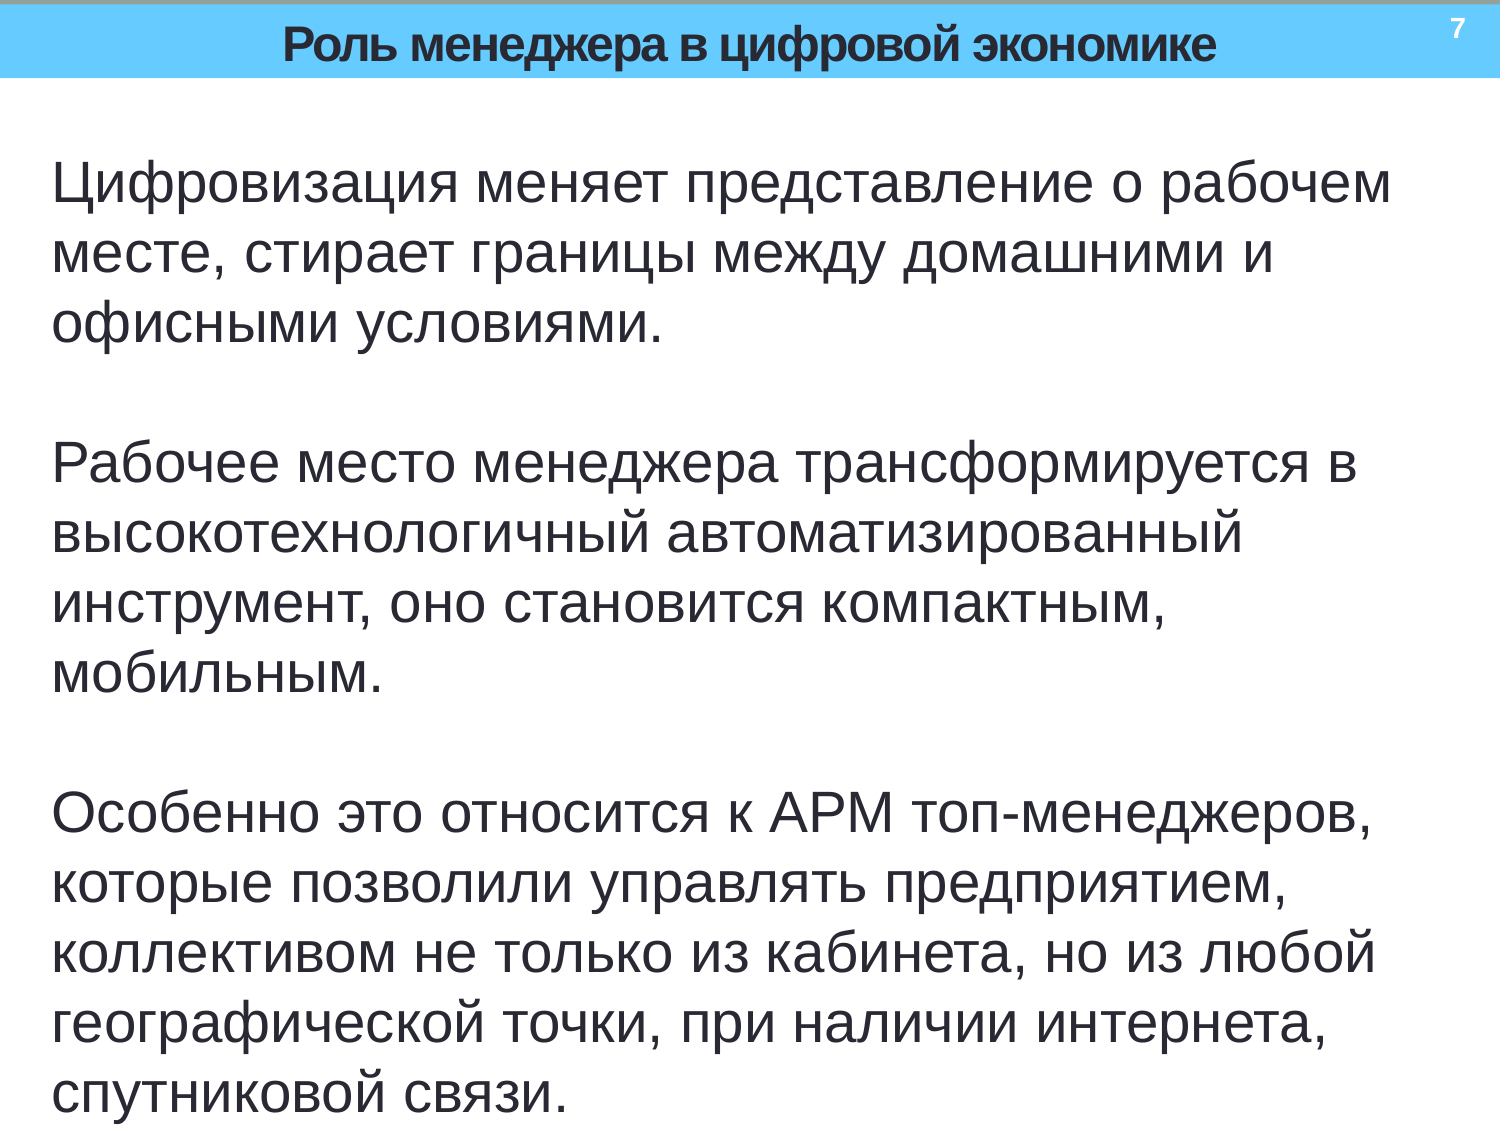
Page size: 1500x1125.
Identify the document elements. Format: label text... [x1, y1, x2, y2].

title Роль менеджера в цифровой экономике [0, 4, 1500, 79]
slide_number 7 [1435, 0, 1484, 54]
text_box Цифровизация меняет представление о рабочем месте, стирает границы между домашними и офисными условиями. Рабочее место менеджера трансформируется в высокотехнологичный автоматизированный инструмент, оно становится компактным, мобильным. Особенно это относится к АРМ топ-менеджеров, которые позволили управлять предприятием, коллективом не только из кабинета, но из любой географической точки, при наличии интернета, спутниковой связи. [36, 137, 1467, 1125]
